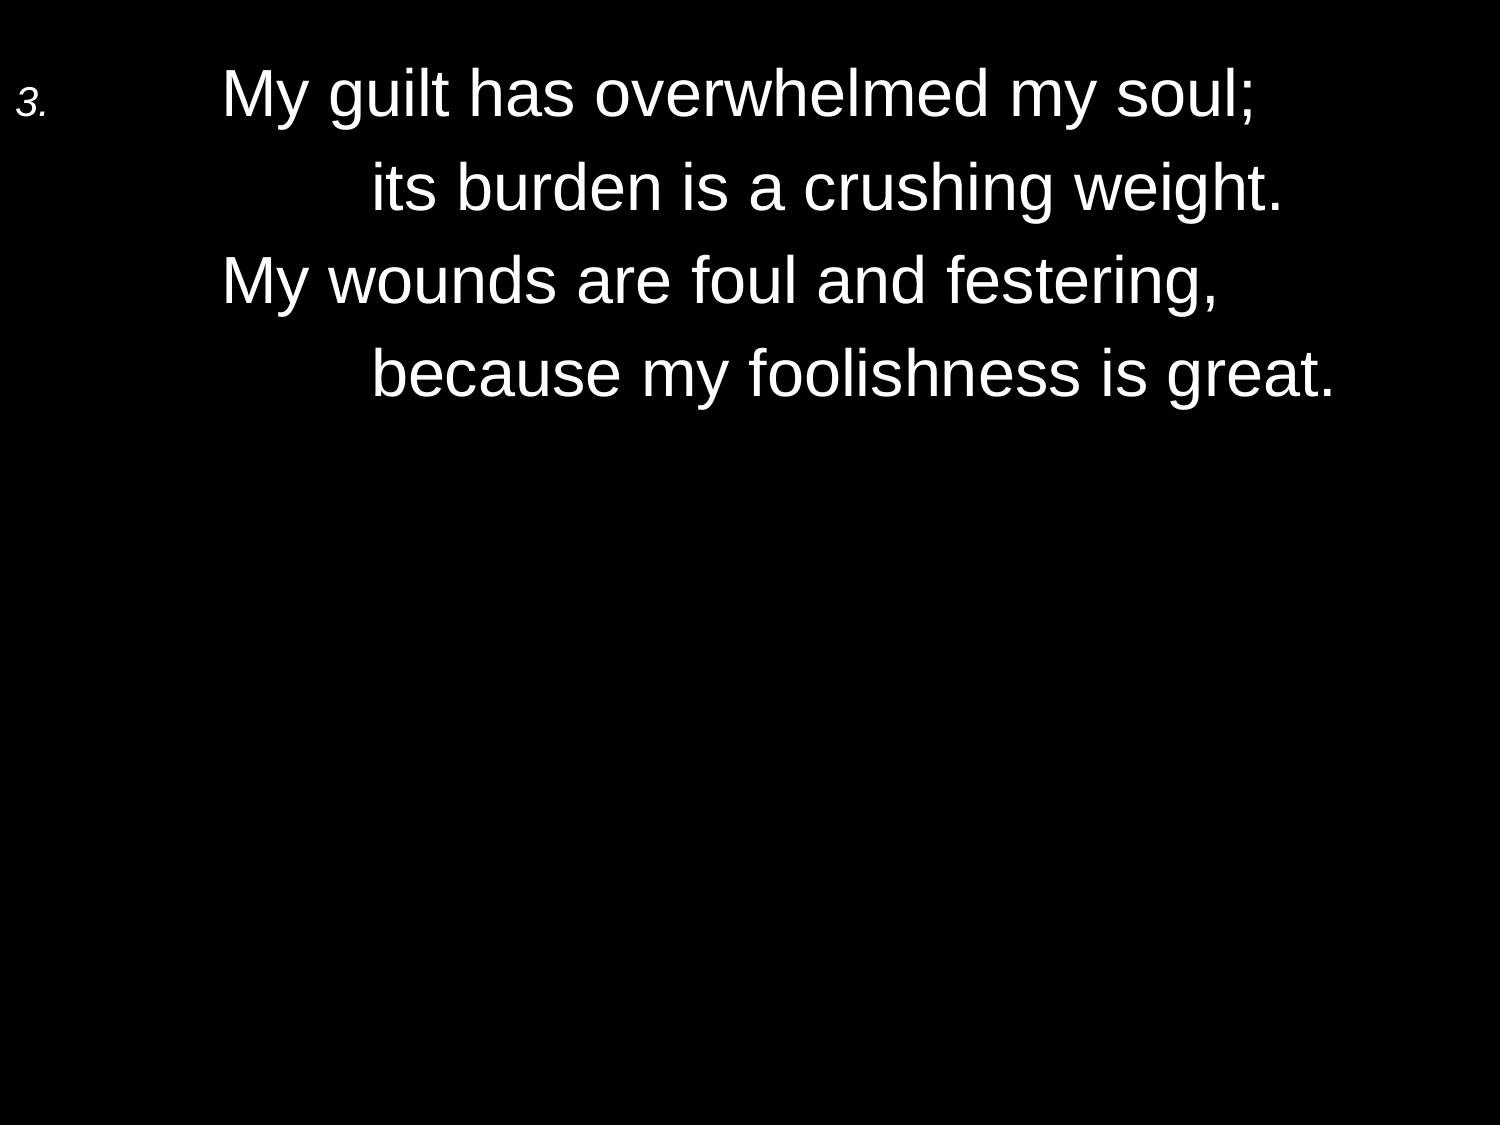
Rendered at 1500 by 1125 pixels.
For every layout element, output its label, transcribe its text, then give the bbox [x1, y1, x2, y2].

list 3. My guilt has overwhelmed my soul; its burden is a crushing weight. My wounds are foul and festering, because my foolishness is great. [0, 42, 1500, 1047]
